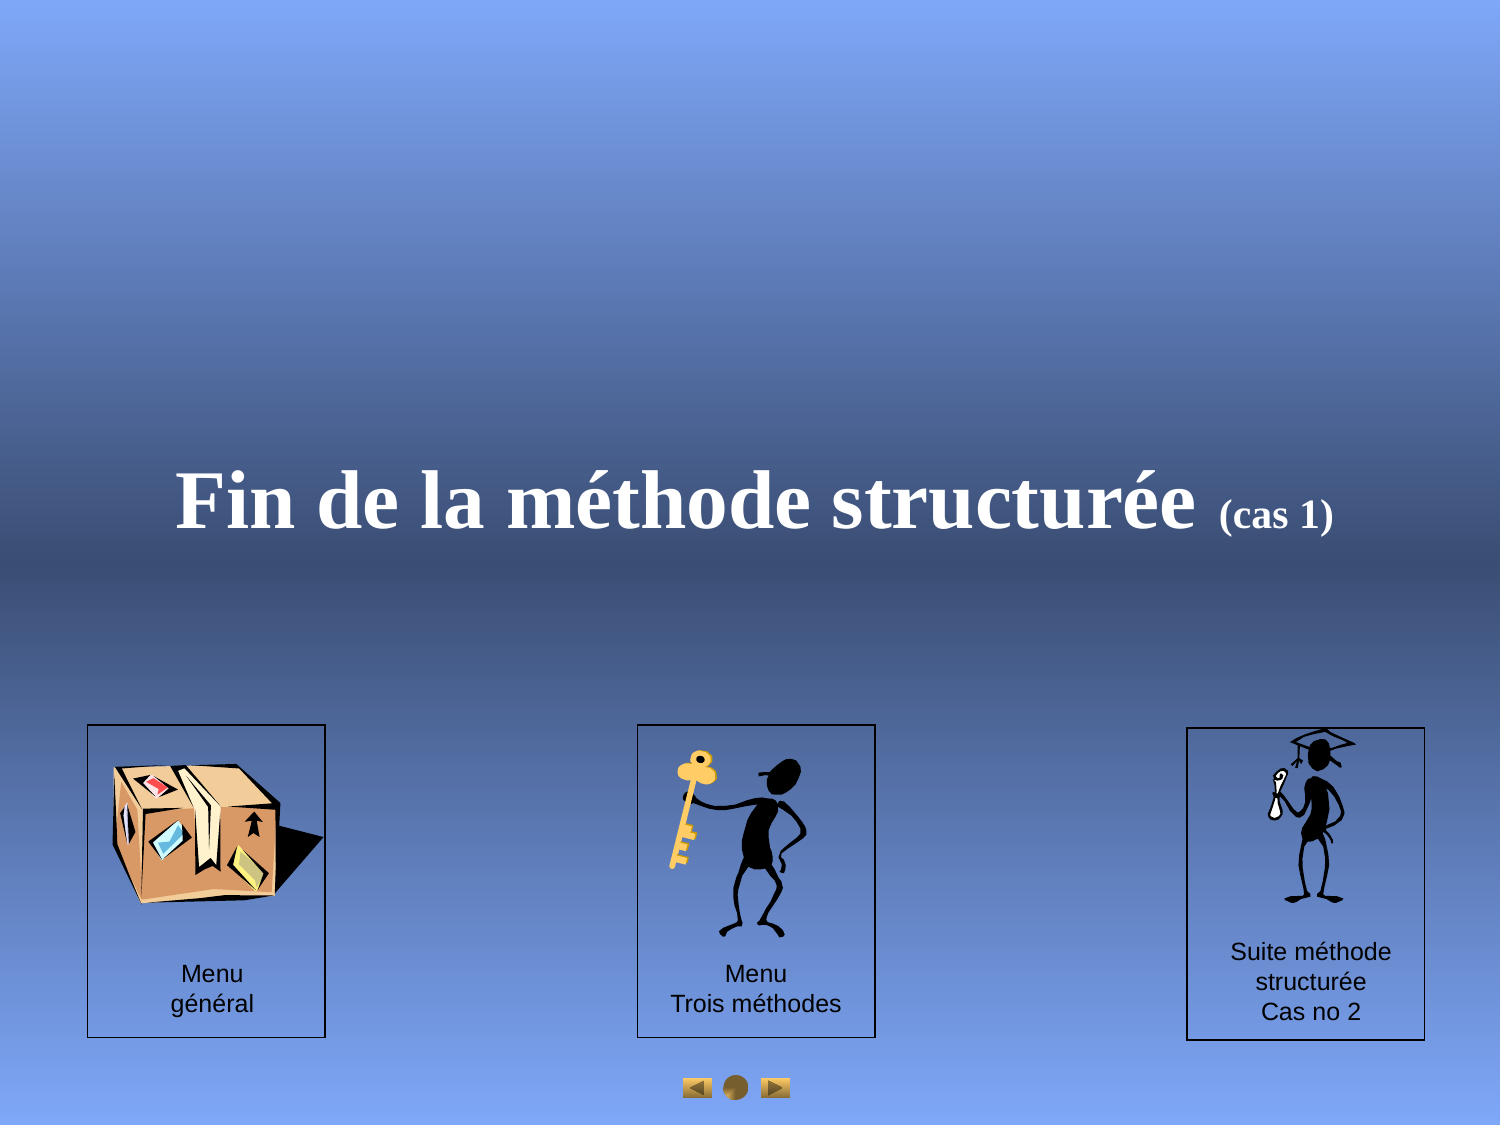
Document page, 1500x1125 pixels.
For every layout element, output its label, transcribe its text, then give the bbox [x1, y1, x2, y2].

text_box [1186, 727, 1425, 1041]
text_box Fin de la méthode structurée (cas 1) [147, 437, 1363, 553]
text_box [637, 724, 875, 1038]
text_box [643, 749, 869, 1025]
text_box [1198, 727, 1424, 1033]
text_box [87, 724, 325, 1038]
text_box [112, 762, 325, 907]
